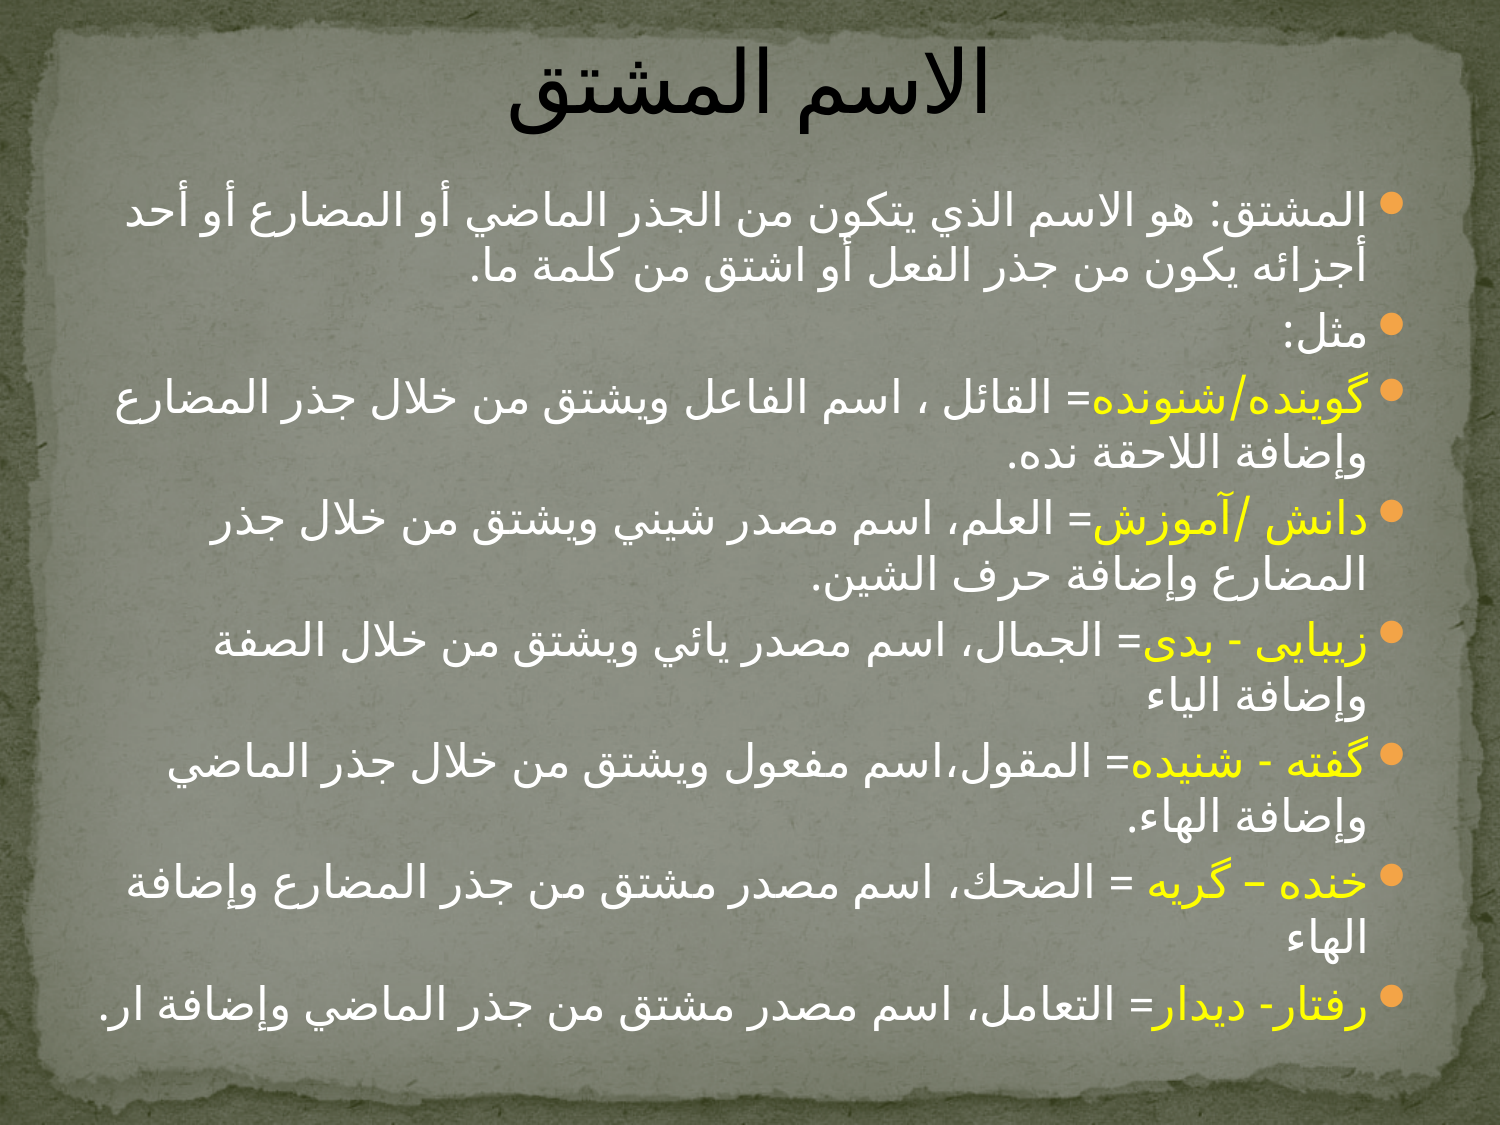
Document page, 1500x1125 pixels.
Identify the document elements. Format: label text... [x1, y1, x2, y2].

title الاسم المشتق [74, 0, 1425, 139]
list المشتق: هو الاسم الذي يتكون من الجذر الماضي أو المضارع أو أحد أجزائه يكون من جذر الفعل أو اشتق من كلمة ما. مثل: گوینده/شنونده= القائل ، اسم الفاعل ويشتق من خلال جذر المضارع وإضافة اللاحقة نده. دانش /آموزش= العلم، اسم مصدر شيني ويشتق من خلال جذر المضارع وإضافة حرف الشين. زیبایی - بدی= الجمال، اسم مصدر يائي ويشتق من خلال الصفة وإضافة الياء گفته - شنیده= المقول،اسم مفعول ويشتق من خلال جذر الماضي وإضافة الهاء. خنده – گریه = الضحك، اسم مصدر مشتق من جذر المضارع وإضافة الهاء رفتار- ديدار= التعامل، اسم مصدر مشتق من جذر الماضي وإضافة ار. [75, 172, 1425, 1083]
